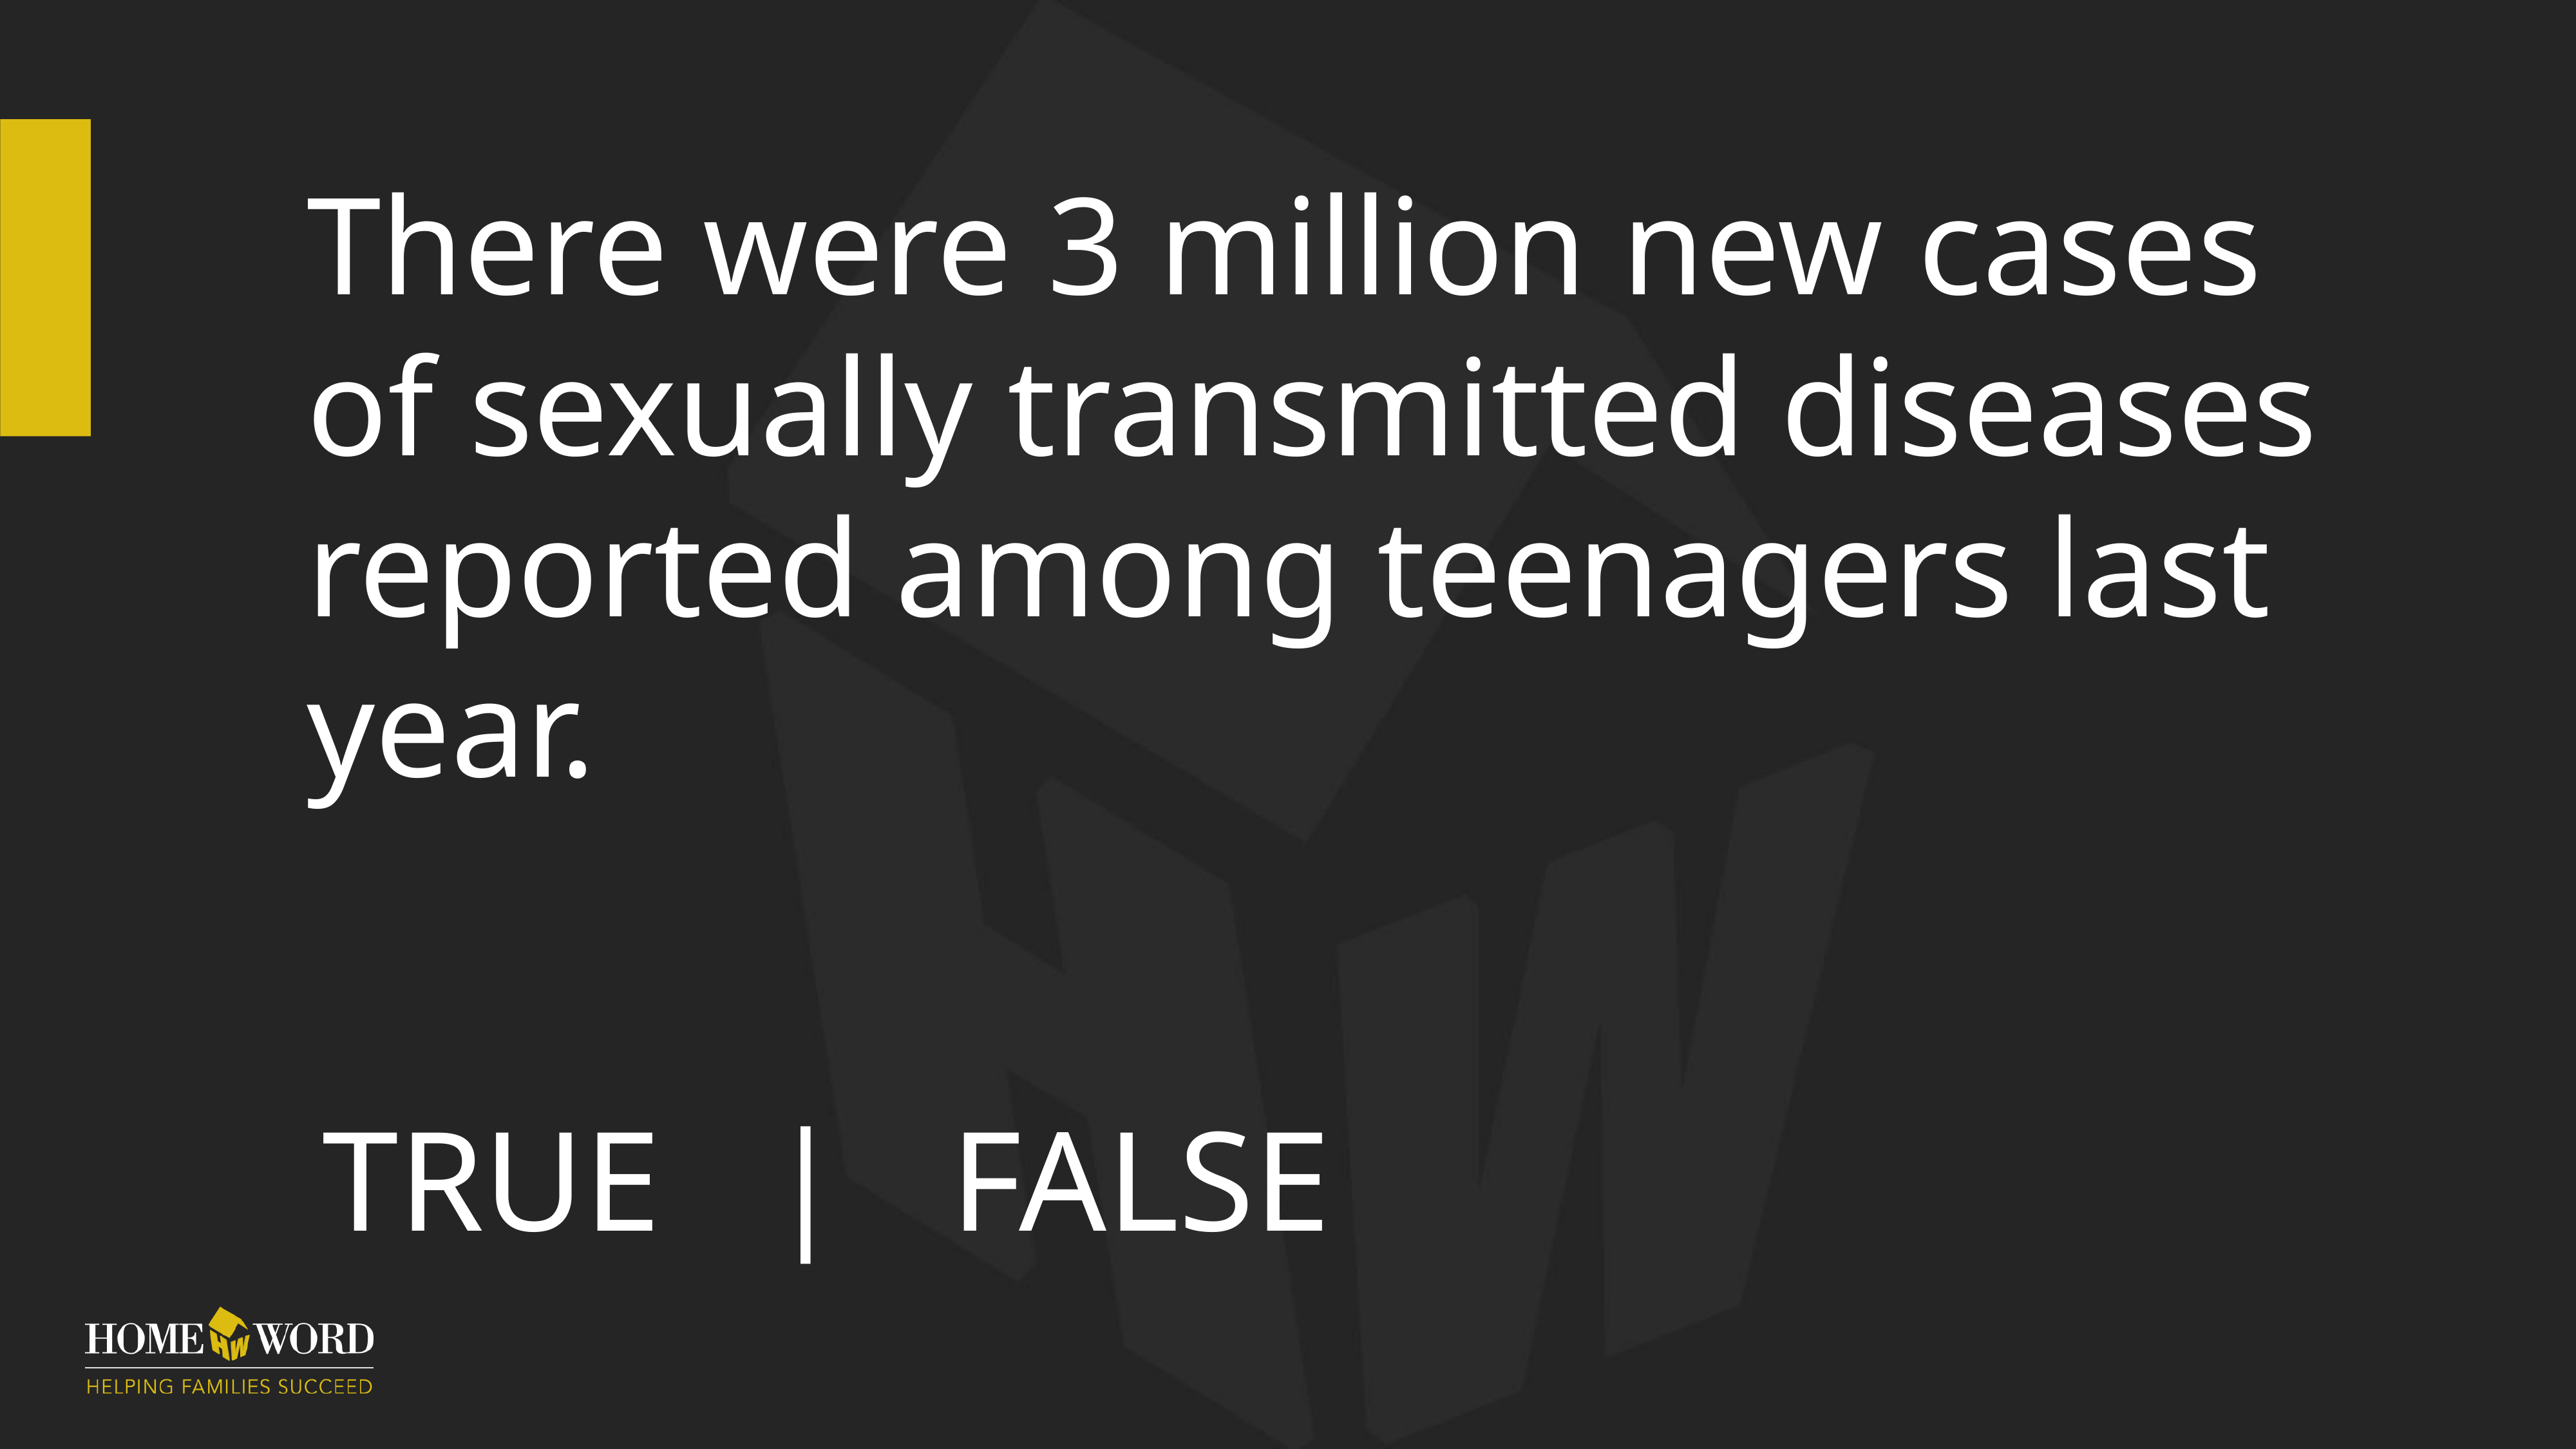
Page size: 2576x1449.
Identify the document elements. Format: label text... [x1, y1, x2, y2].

picture [0, 0, 2576, 1449]
title There were 3 million new cases of sexually transmitted diseases reported among teenagers last year. [301, 154, 2369, 968]
text_box TRUE | FALSE [317, 1088, 2385, 1264]
